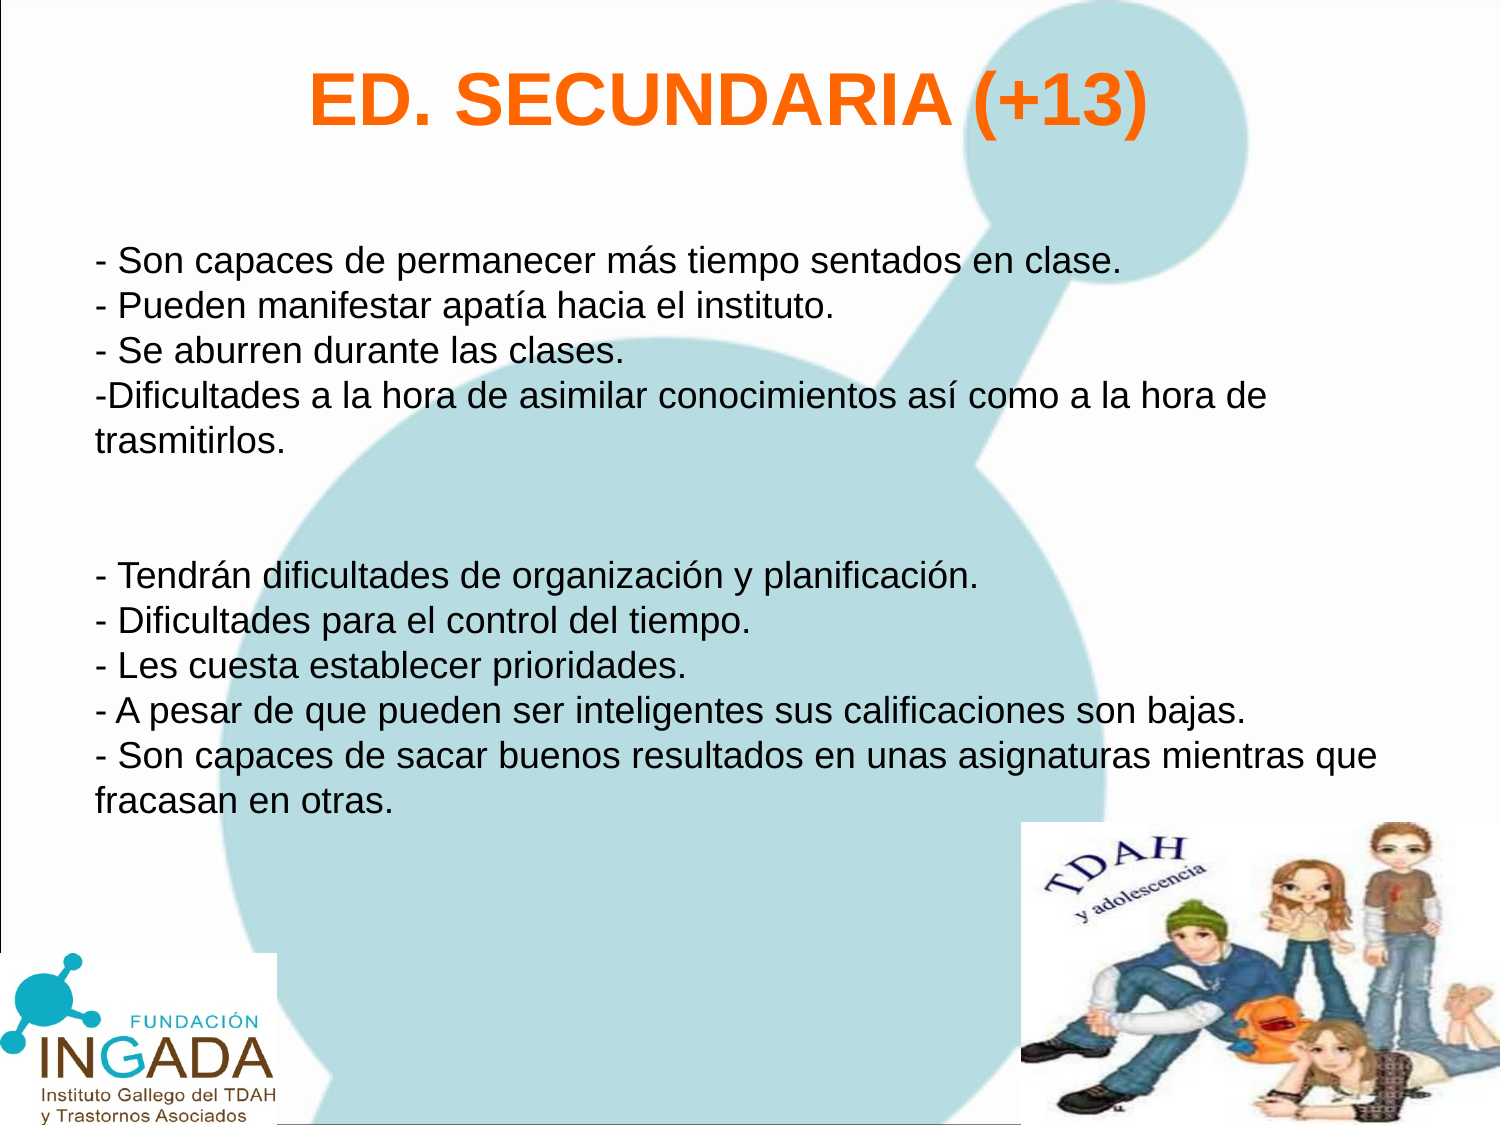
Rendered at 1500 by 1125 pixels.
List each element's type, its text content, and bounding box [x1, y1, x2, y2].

text_box - Son capaces de permanecer más tiempo sentados en clase. - Pueden manifestar apatía hacia el instituto. - Se aburren durante las clases. -Dificultades a la hora de asimilar conocimientos así como a la hora de trasmitirlos. - Tendrán dificultades de organización y planificación. - Dificultades para el control del tiempo. - Les cuesta establecer prioridades. - A pesar de que pueden ser inteligentes sus calificaciones son bajas. - Son capaces de sacar buenos resultados en unas asignaturas mientras que fracasan en otras. [80, 163, 1439, 894]
text_box ED. SECUNDARIA (+13) [64, 42, 1353, 168]
picture [0, 0, 1500, 1125]
